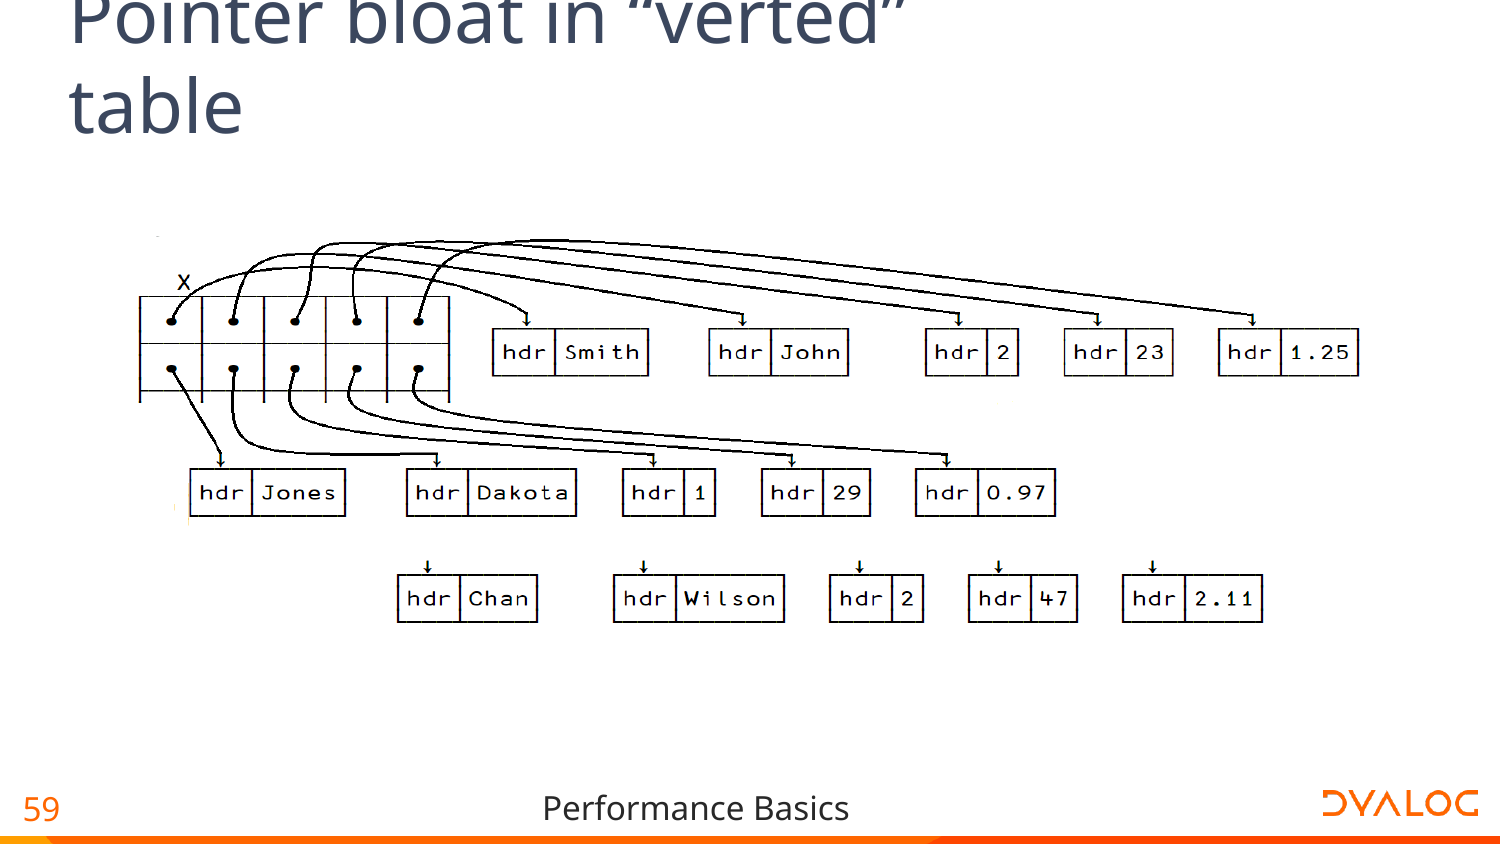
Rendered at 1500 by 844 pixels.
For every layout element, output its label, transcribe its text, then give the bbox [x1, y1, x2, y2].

picture [0, 836, 1500, 844]
title Pointer bloat in “verted” table [53, 43, 1121, 157]
picture [1323, 790, 1478, 816]
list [134, 234, 1366, 628]
